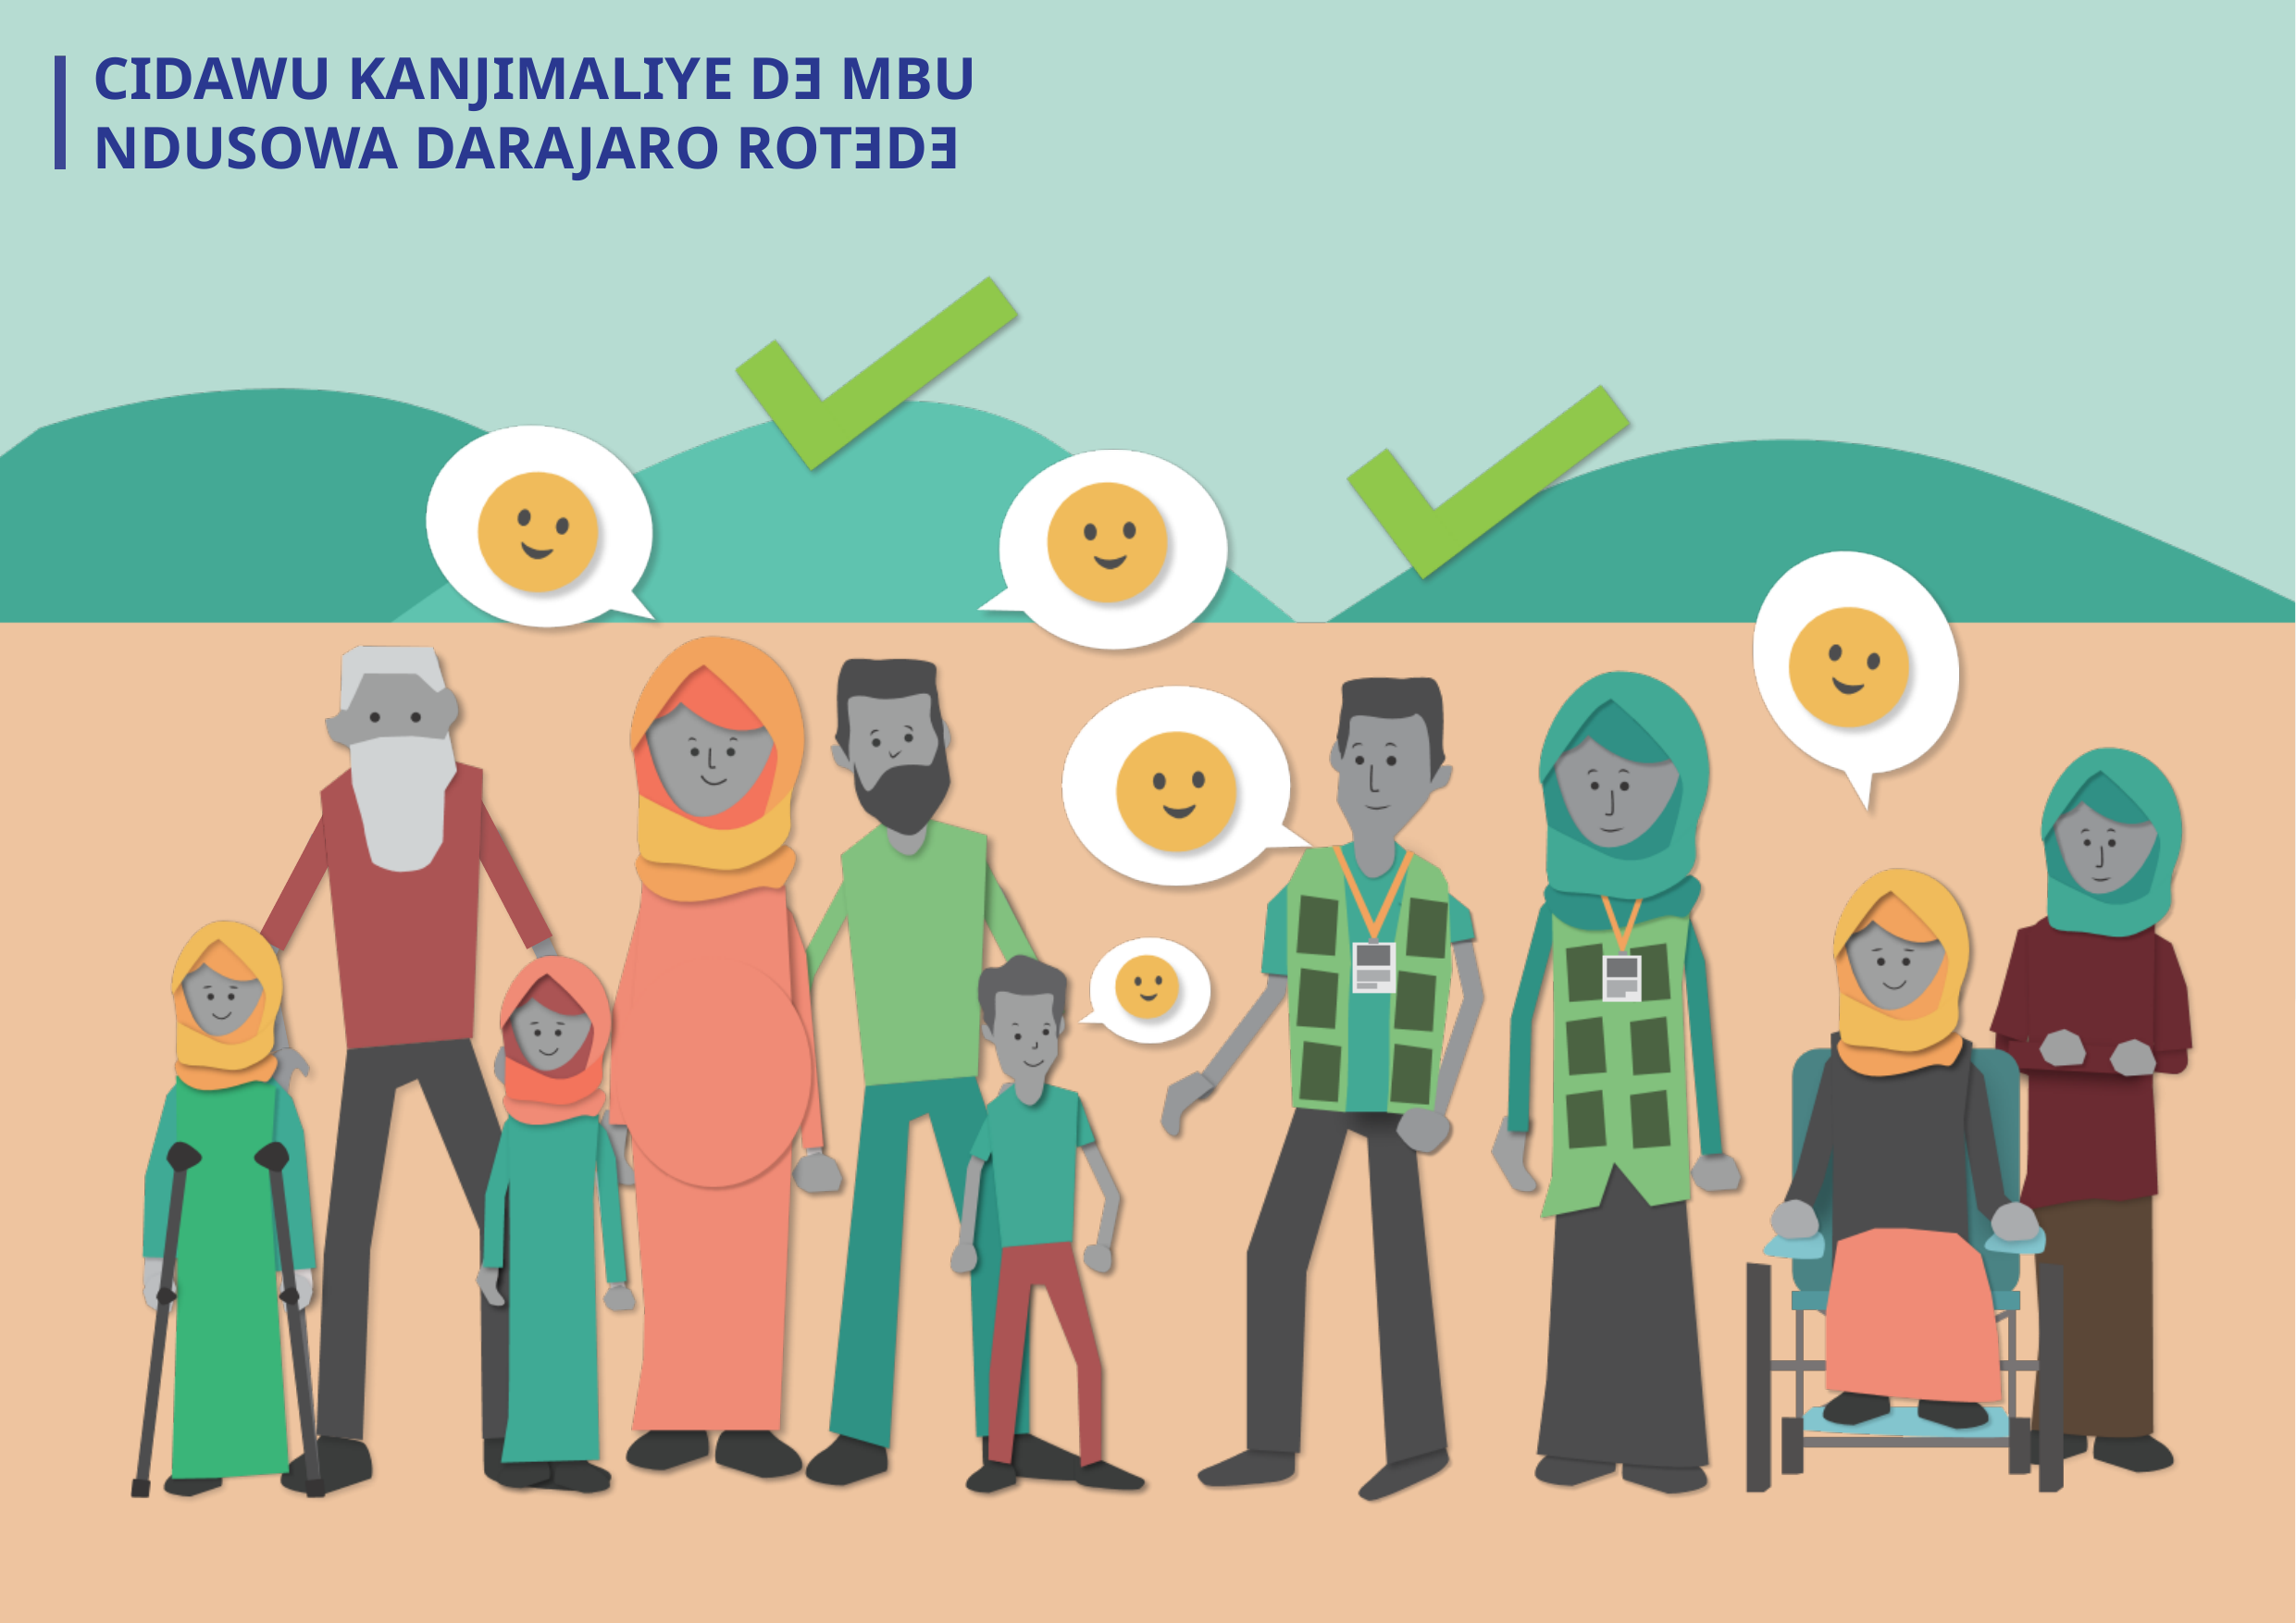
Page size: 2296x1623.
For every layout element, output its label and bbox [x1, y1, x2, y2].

text_box [0, 0, 2296, 1623]
